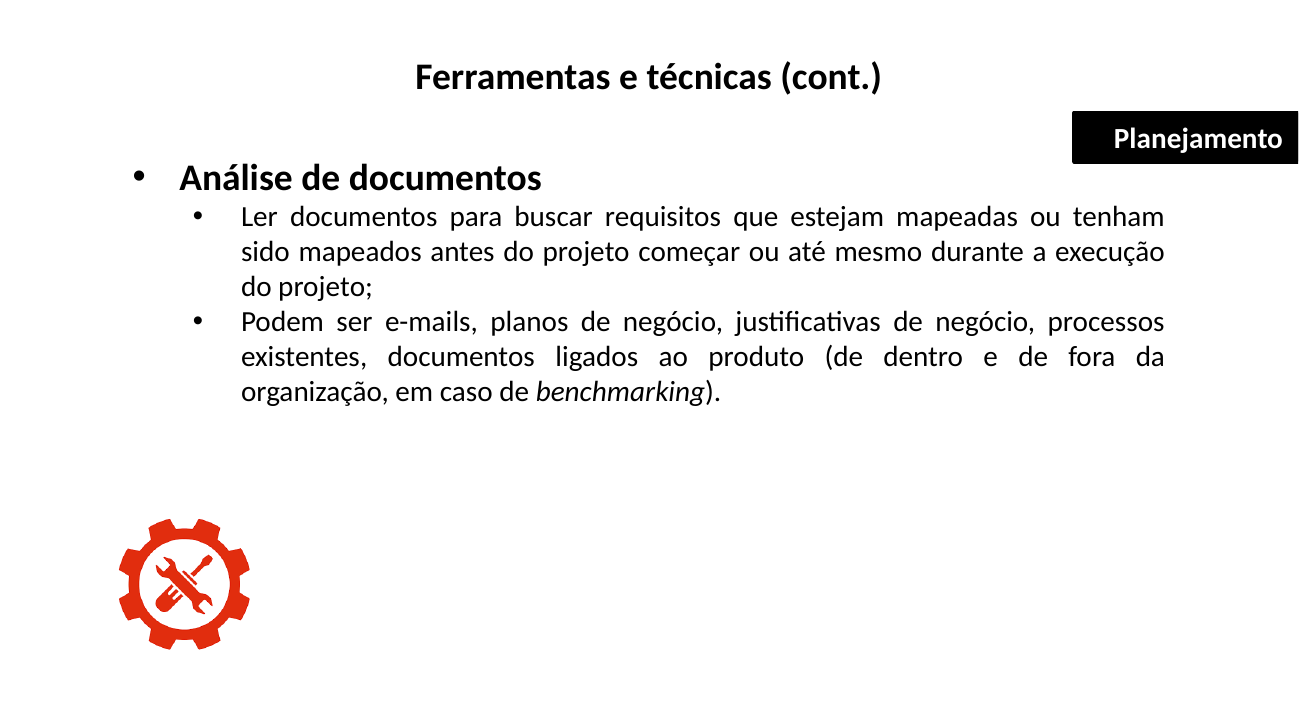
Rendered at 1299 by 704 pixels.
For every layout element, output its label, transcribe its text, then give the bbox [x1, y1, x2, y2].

text_box Planejamento [1074, 112, 1299, 162]
text_box Análise de documentos Ler documentos para buscar requisitos que estejam mapeadas ou tenham sido mapeados antes do projeto começar ou até mesmo durante a execução do projeto; Podem ser e-mails, planos de negócio, justificativas de negócio, processos existentes, documentos ligados ao produto (de dentro e de fora da organização, em caso de benchmarking). [117, 145, 1181, 418]
text_box Ferramentas e técnicas (cont.) [0, 44, 1299, 106]
picture [117, 517, 251, 651]
